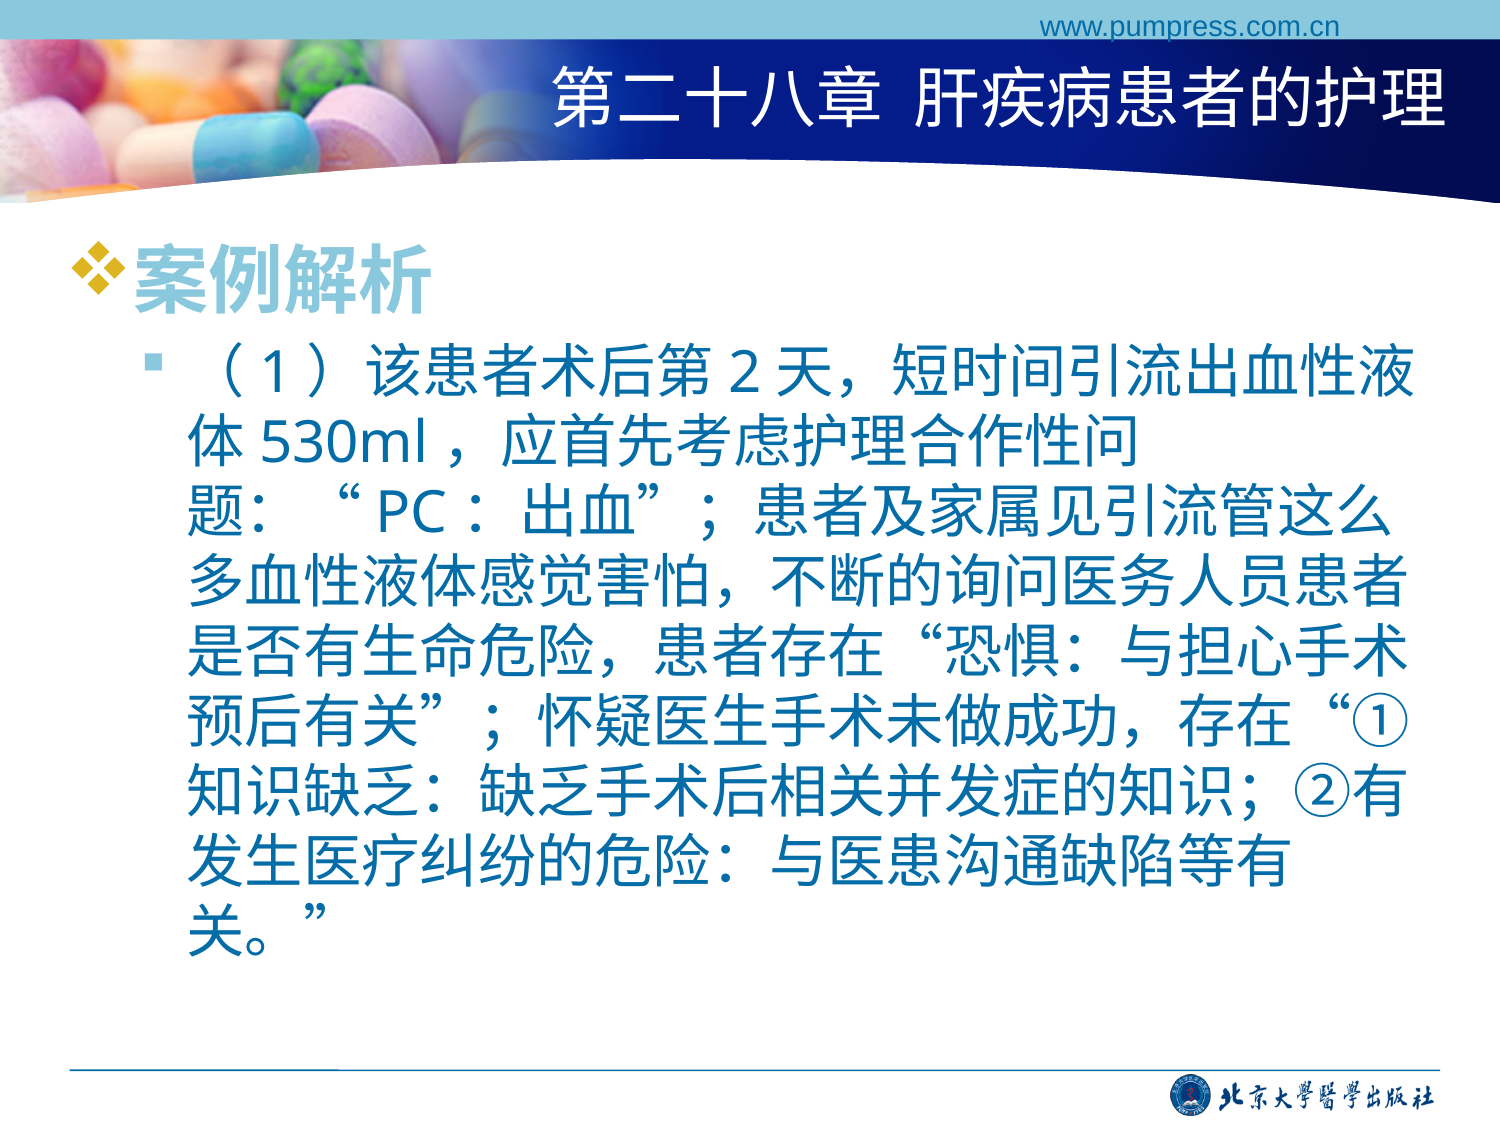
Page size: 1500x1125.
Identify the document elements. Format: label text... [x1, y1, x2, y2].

title 第二十八章 肝疾病患者的护理 [137, 49, 1463, 143]
slide_number www.pumpress.com.cn [1025, 0, 1463, 38]
picture [1170, 1074, 1436, 1118]
list 案例解析 （1）该患者术后第2天，短时间引流出血性液体530ml，应首先考虑护理合作性问题：“PC：出血”；患者及家属见引流管这么多血性液体感觉害怕，不断的询问医务人员患者是否有生命危险，患者存在“恐惧：与担心手术预后有关”；怀疑医生手术未做成功，存在“①知识缺乏：缺乏手术后相关并发症的知识；②有发生医疗纠纷的危险：与医患沟通缺陷等有关。” [49, 224, 1463, 1026]
picture [0, 40, 1500, 203]
